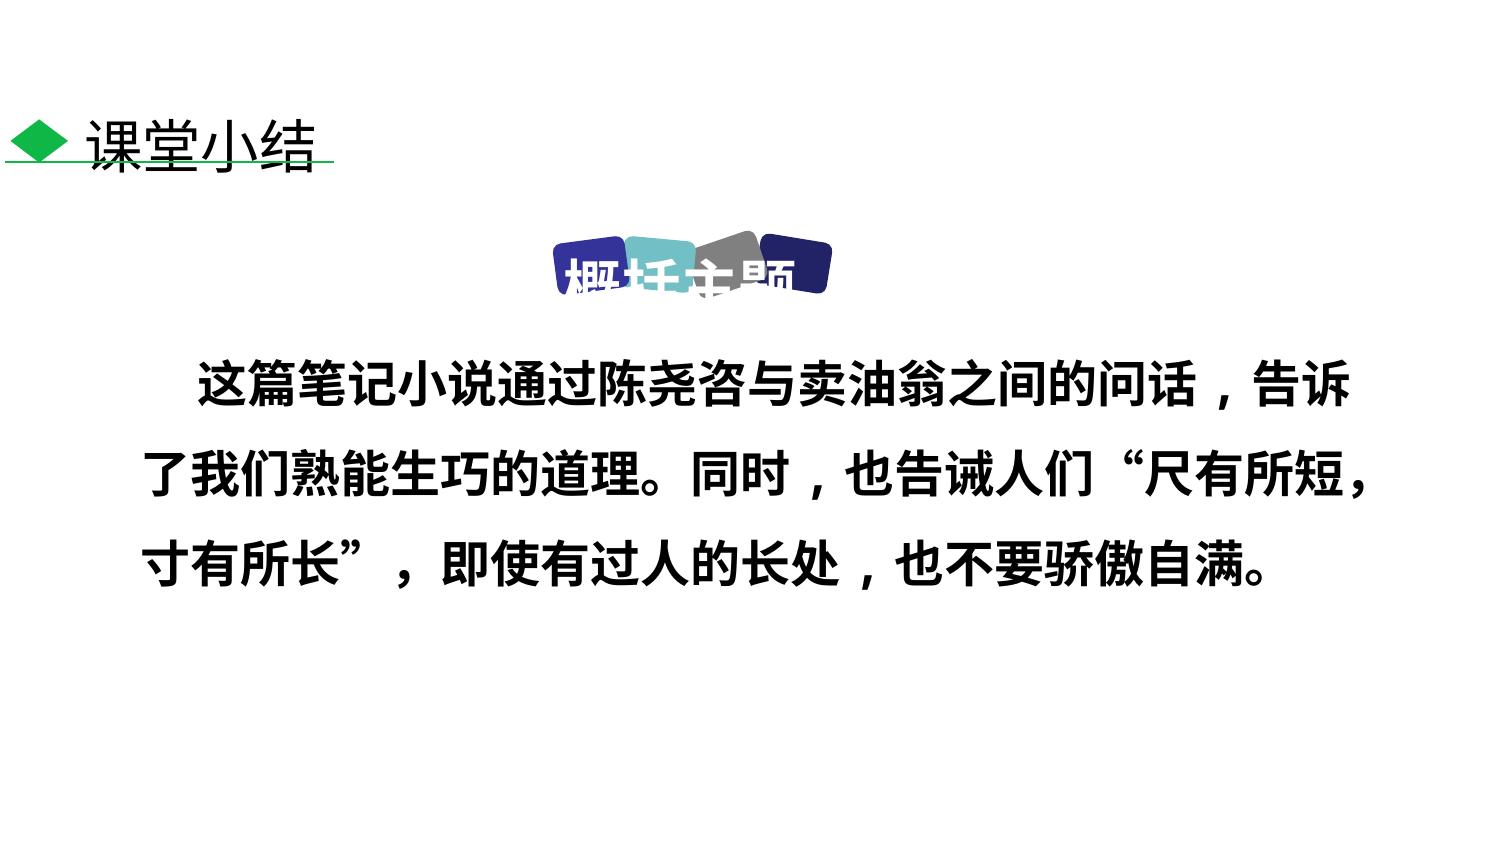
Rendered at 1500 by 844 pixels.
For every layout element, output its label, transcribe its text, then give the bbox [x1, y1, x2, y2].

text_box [4, 102, 334, 189]
text_box 这篇笔记小说通过陈尧咨与卖油翁之间的问话,告诉了我们熟能生巧的道理。同时,也告诫人们“尺有所短，寸有所长”，即使有过人的长处,也不要骄傲自满。 [125, 315, 1412, 601]
text_box 概括主题 [549, 223, 836, 315]
